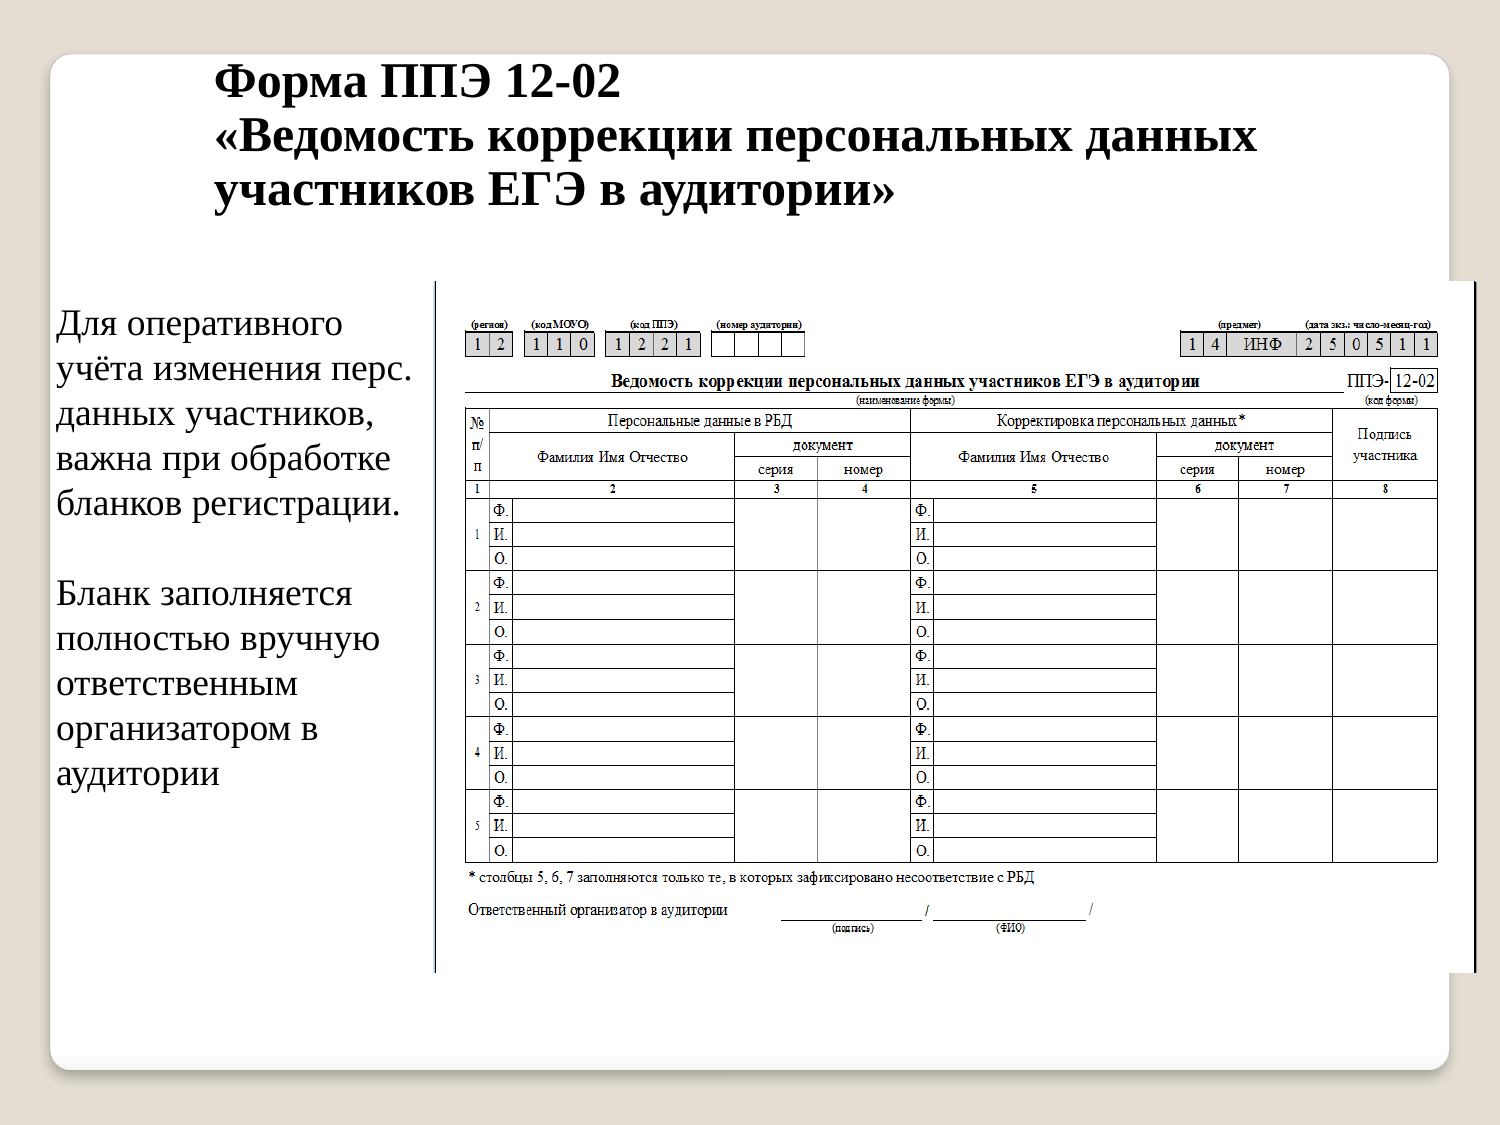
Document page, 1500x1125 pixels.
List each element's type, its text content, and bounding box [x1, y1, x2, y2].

text_box Форма ППЭ 12-02 «Ведомость коррекции персональных данных участников ЕГЭ в аудитории» [199, 46, 1395, 278]
text_box Для оперативного учёта изменения перс. данных участников, важна при обработке бланков регистрации. Бланк заполняется полностью вручную ответственным организатором в аудитории [41, 290, 427, 801]
picture [433, 280, 1477, 973]
